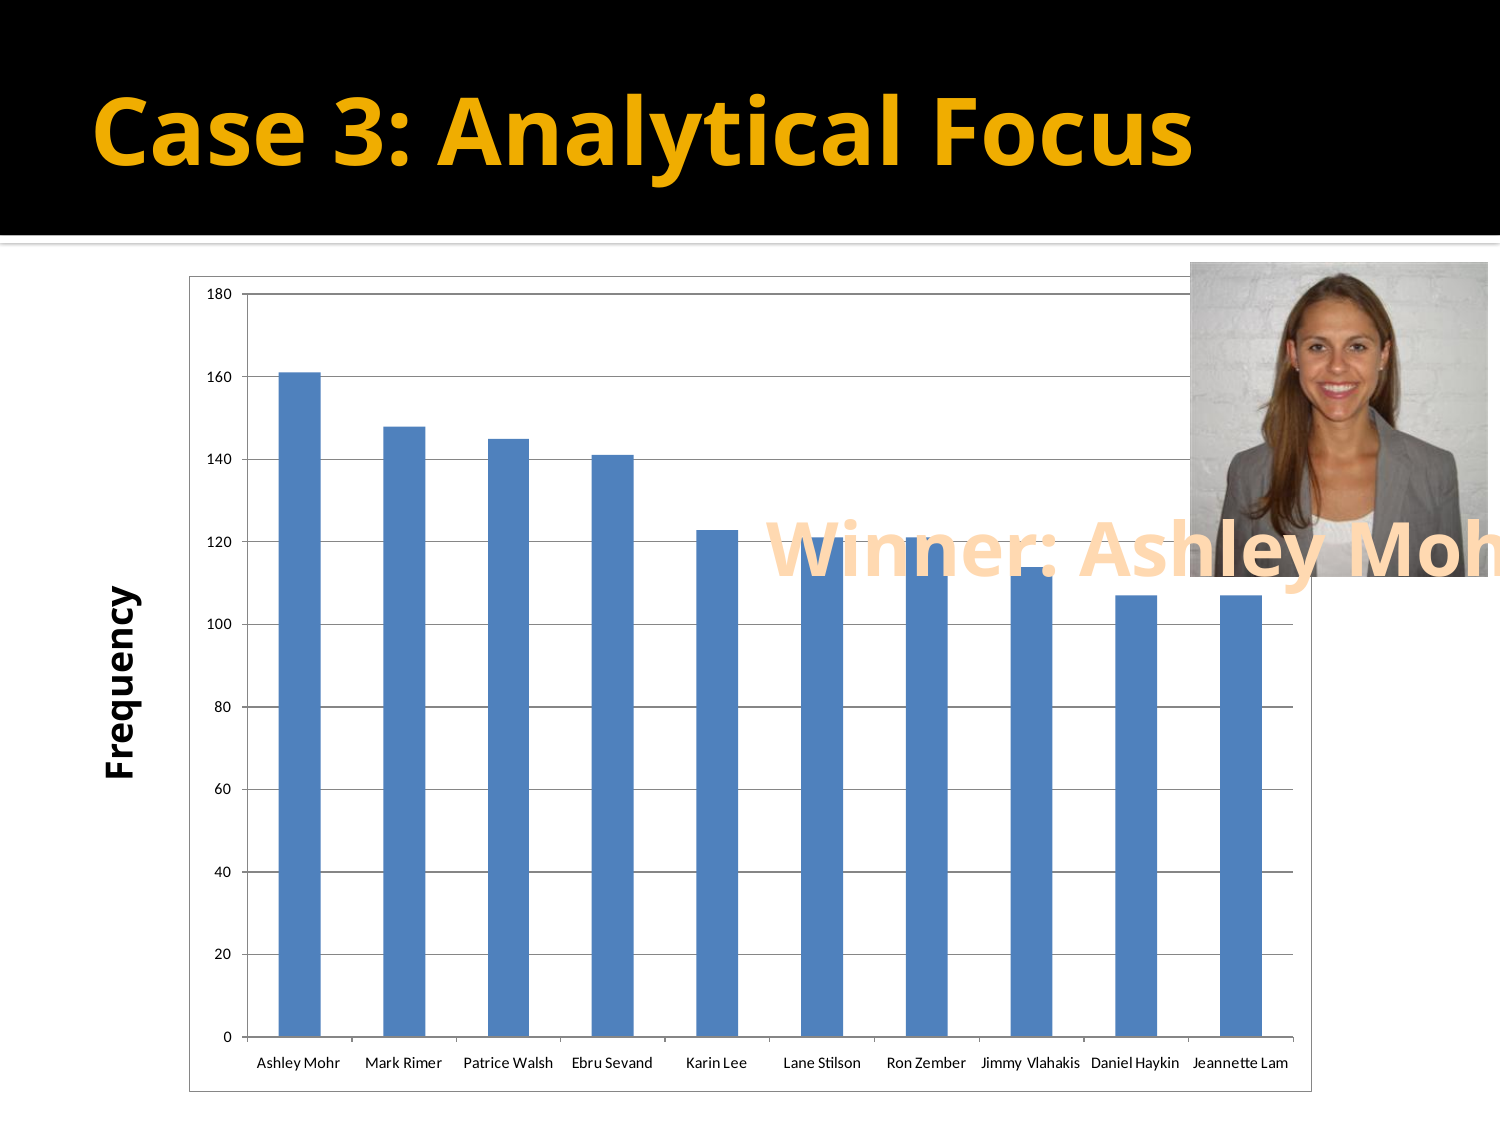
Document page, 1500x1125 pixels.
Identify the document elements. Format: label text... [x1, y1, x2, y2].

picture [187, 262, 1488, 1092]
text_box Frequency [87, 571, 148, 796]
text_box Winner: Ashley Mohr [1319, 493, 1500, 599]
title Case 3: Analytical Focus [75, 25, 1425, 231]
